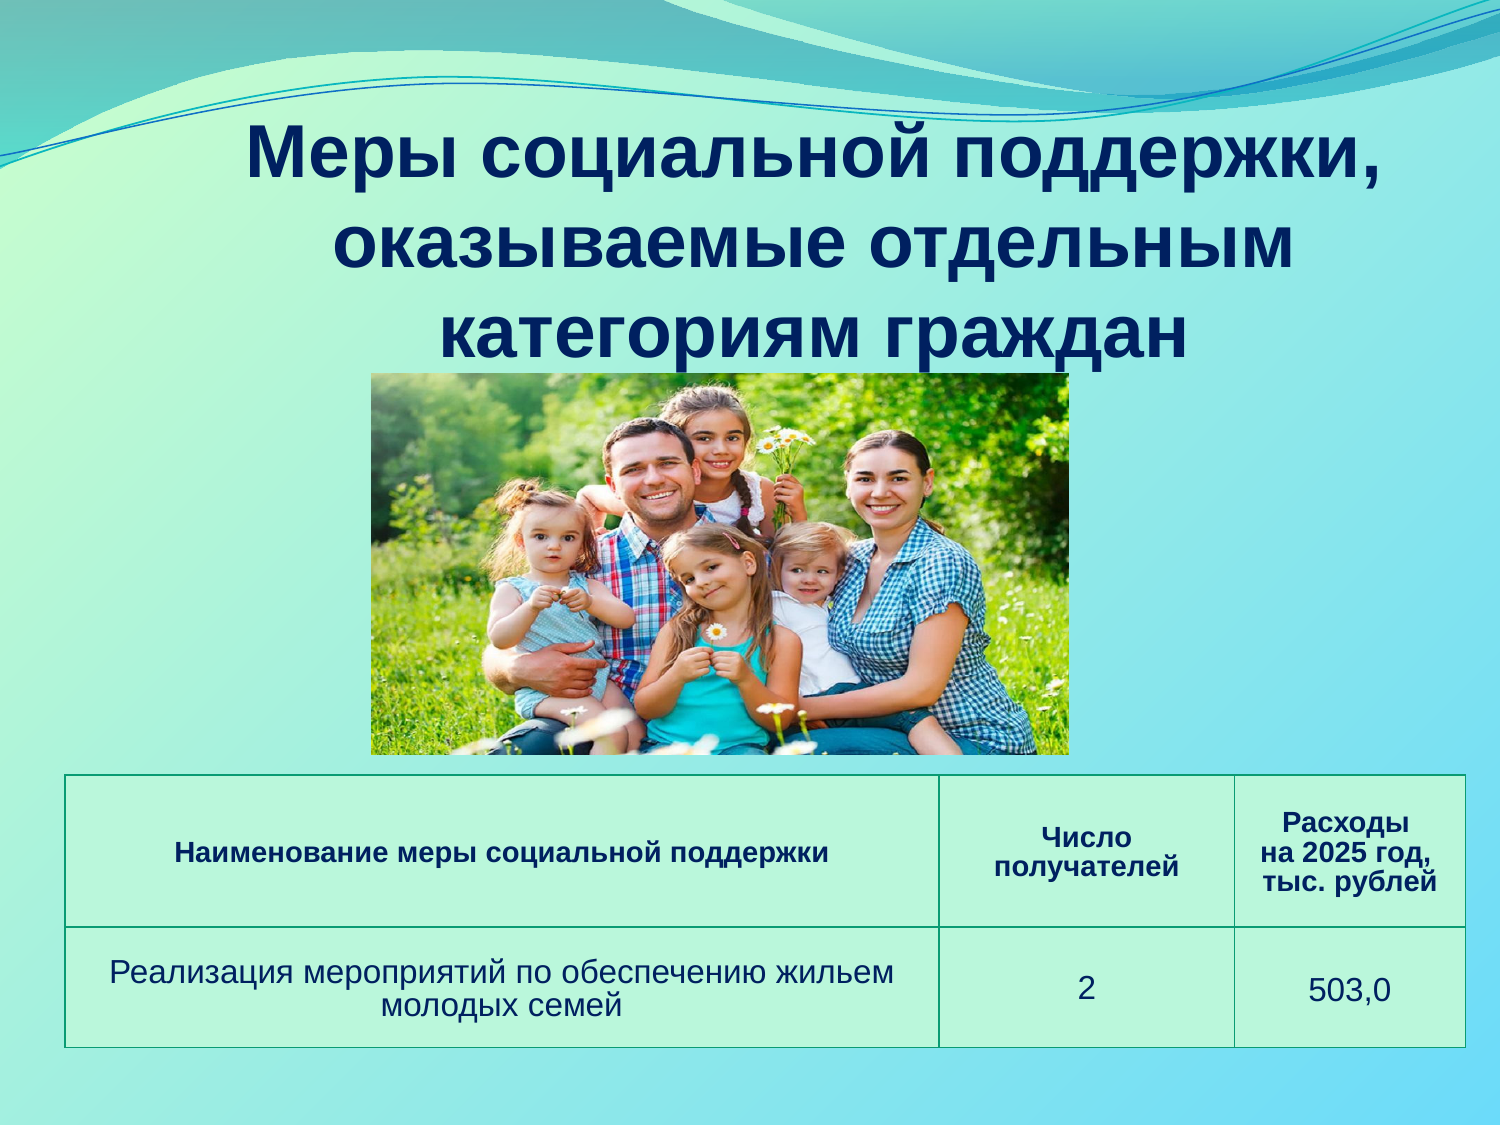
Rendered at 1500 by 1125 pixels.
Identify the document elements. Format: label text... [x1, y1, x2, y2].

picture [821, 751, 829, 756]
table_cell 2 [940, 928, 1234, 1047]
table_header Наименование меры социальной поддержки [66, 776, 938, 926]
table_cell 503,0 [1235, 928, 1465, 1047]
picture [371, 373, 1069, 756]
text_box Меры социальной поддержки, оказываемые отдельным категориям граждан [147, 109, 1481, 366]
table_header Число получателей [940, 776, 1234, 926]
picture [988, 751, 996, 756]
table_header Расходы на 2025 год, тыс. рублей [1235, 776, 1465, 926]
table_cell Реализация мероприятий по обеспечению жильем молодых семей [66, 928, 938, 1047]
